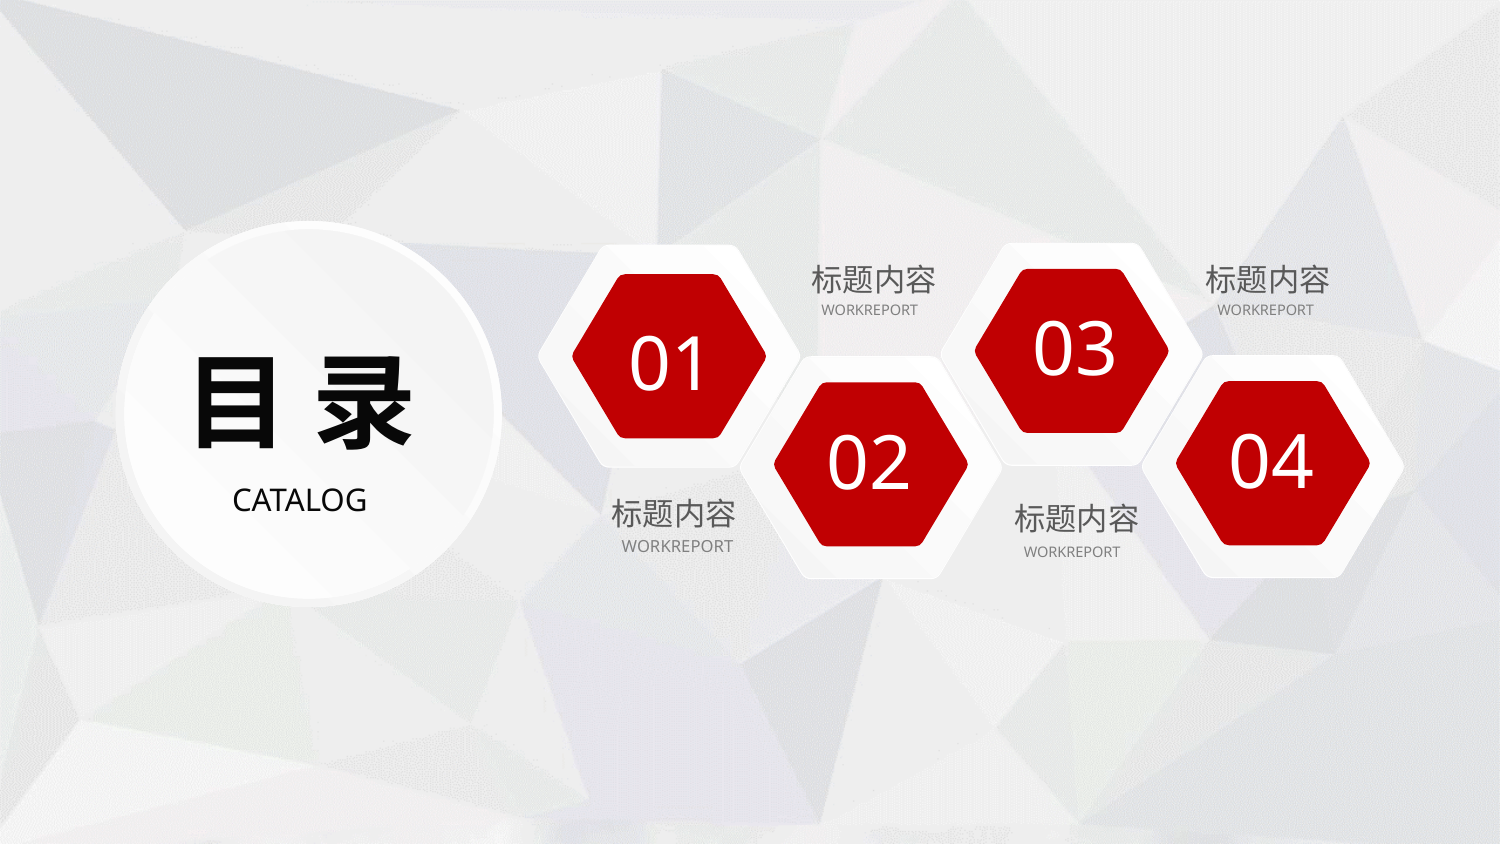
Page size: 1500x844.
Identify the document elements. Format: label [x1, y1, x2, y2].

text_box [1190, 252, 1360, 327]
text_box [1141, 354, 1405, 579]
text_box [999, 491, 1169, 569]
text_box [596, 486, 766, 565]
text_box [115, 220, 503, 608]
picture [0, 0, 1500, 844]
text_box [739, 355, 1003, 580]
text_box [537, 244, 801, 468]
text_box [940, 242, 1204, 467]
text_box [796, 252, 966, 327]
